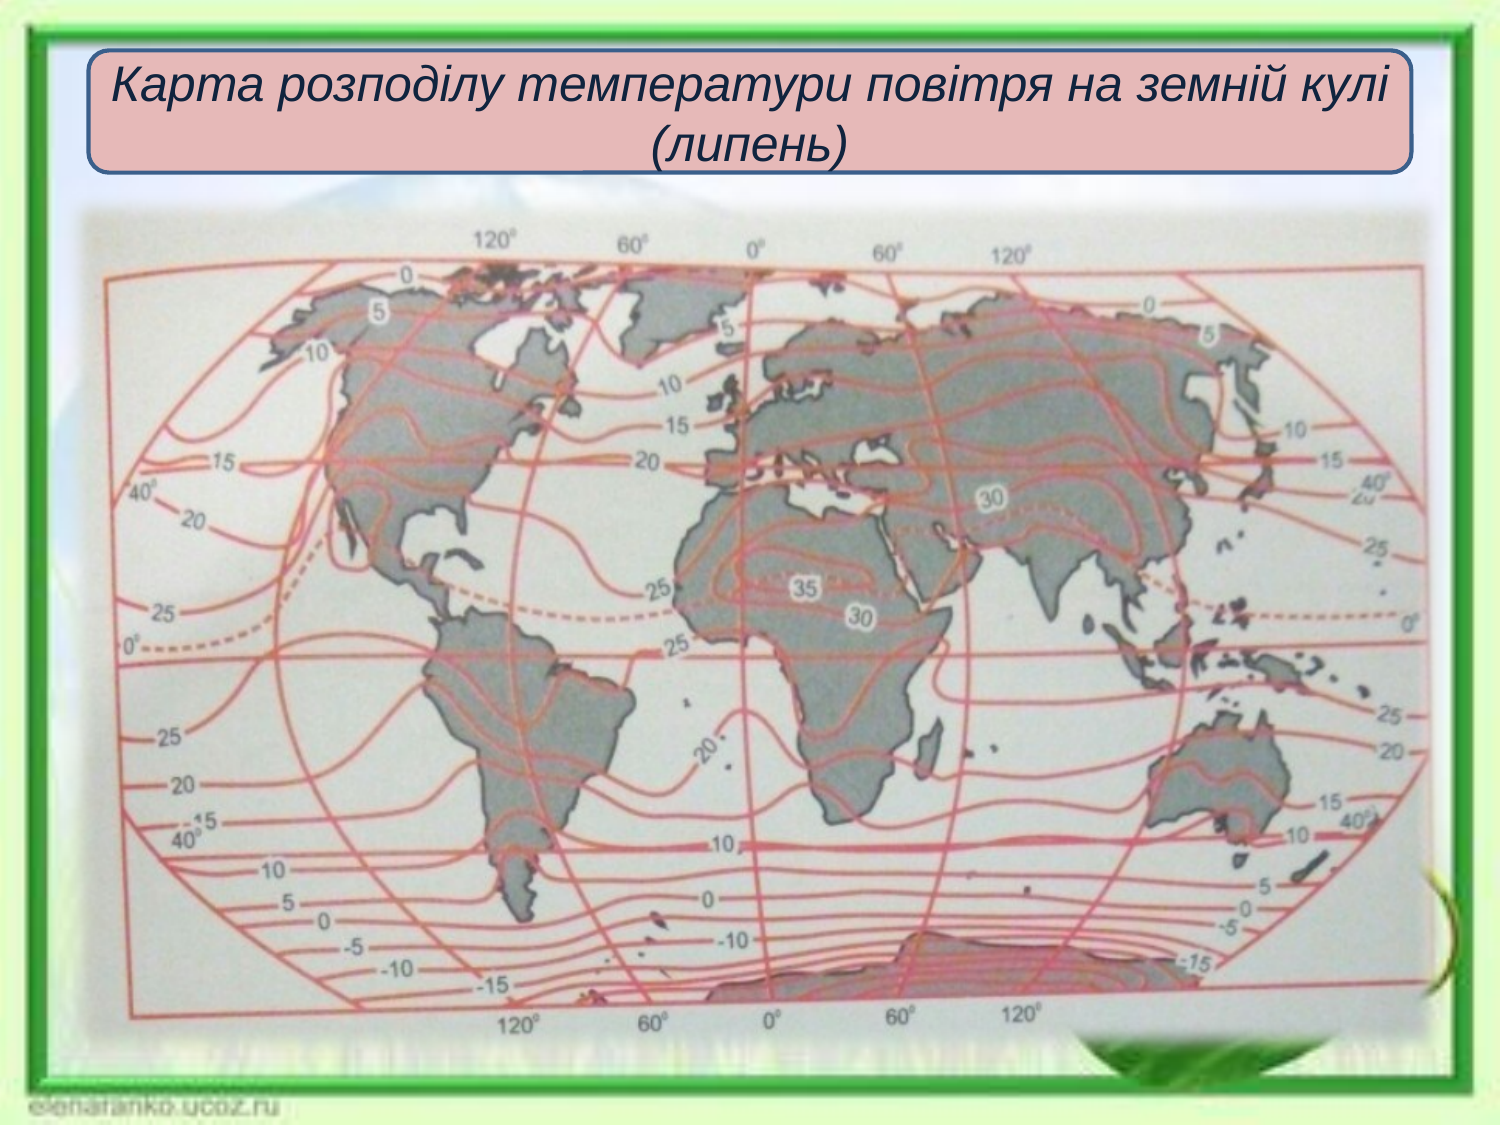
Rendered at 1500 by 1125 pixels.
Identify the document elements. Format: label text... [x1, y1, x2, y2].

text_box Карта розподілу температури повітря на земній кулі (липень) [86, 48, 1414, 175]
picture [0, 0, 1500, 1125]
